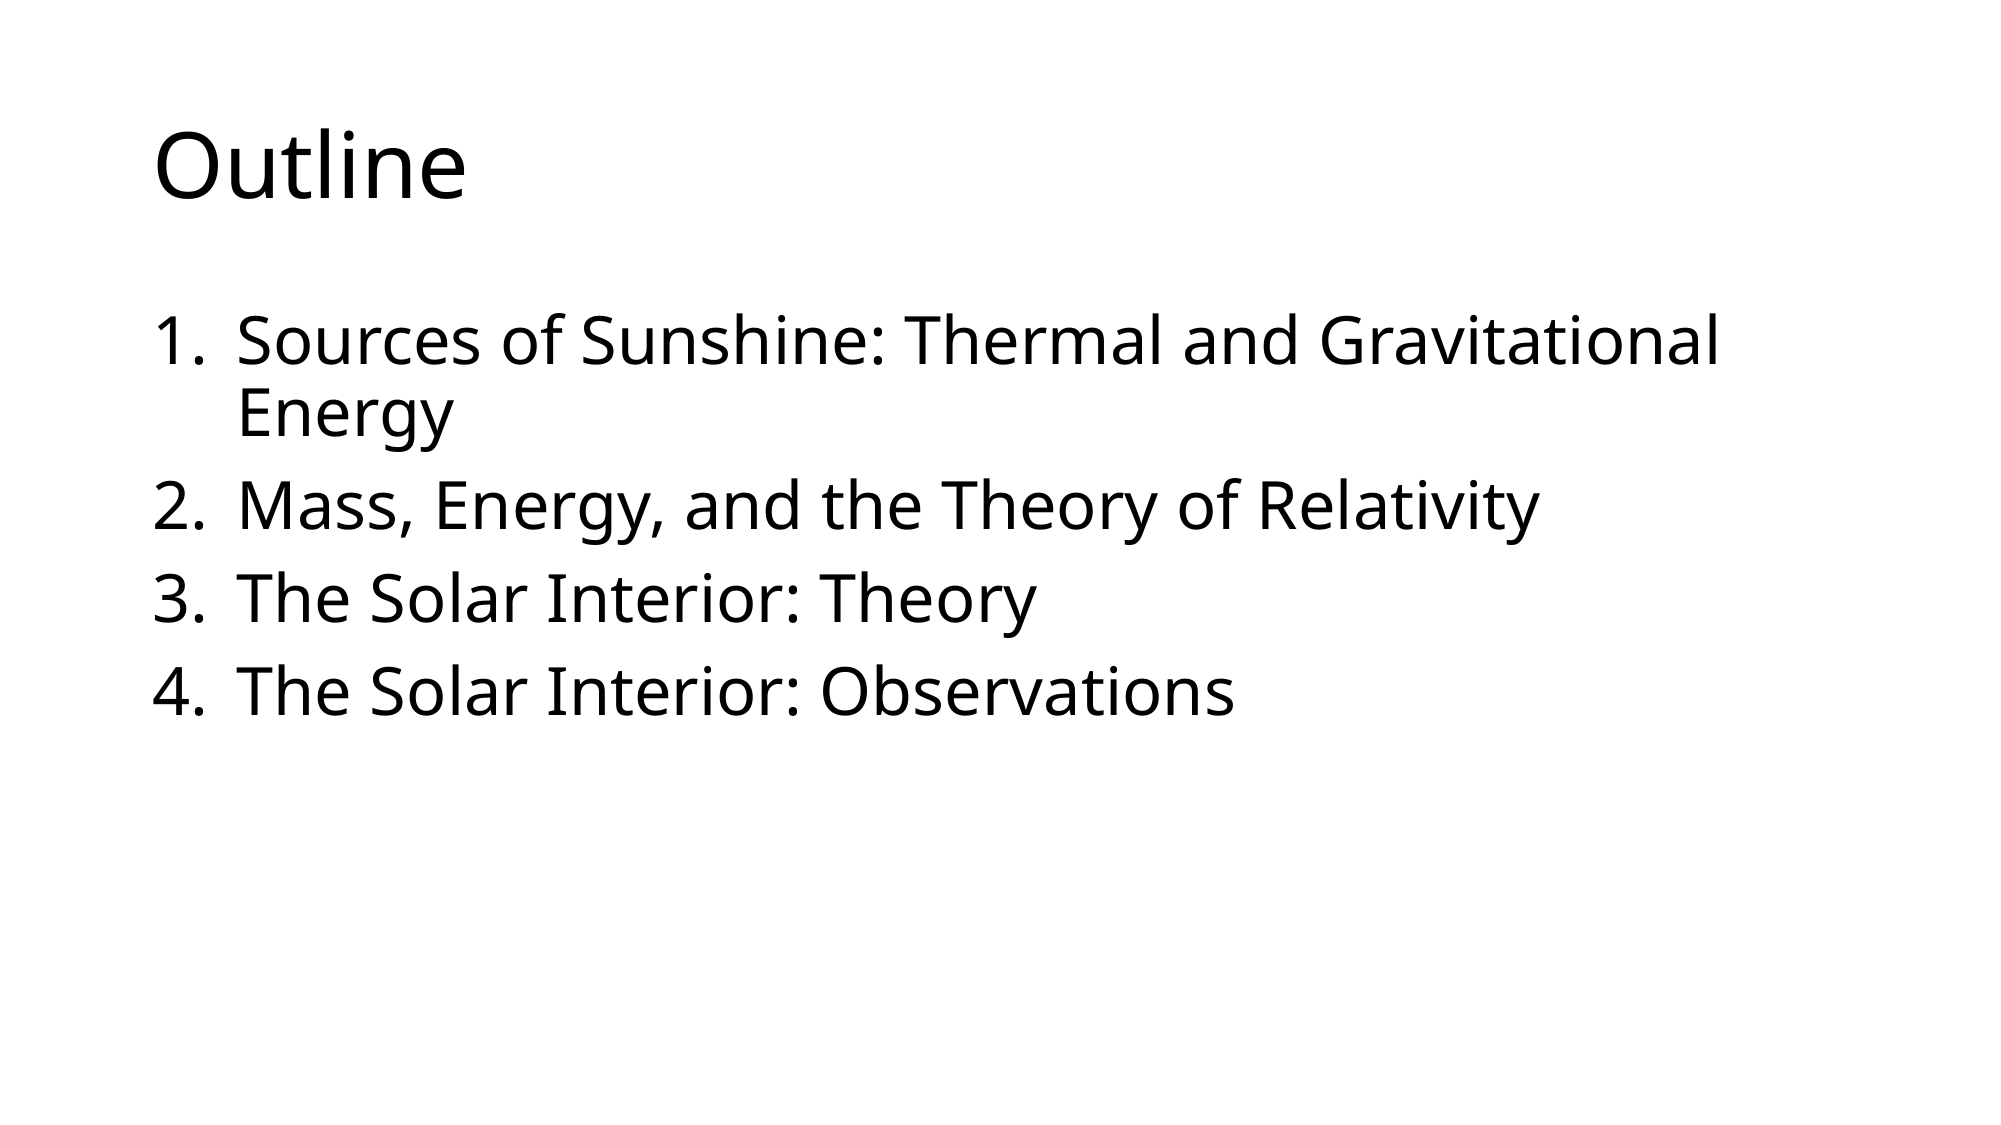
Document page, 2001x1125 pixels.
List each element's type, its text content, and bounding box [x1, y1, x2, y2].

list Sources of Sunshine: Thermal and Gravitational Energy Mass, Energy, and the Theory of Relativity The Solar Interior: Theory The Solar Interior: Observations [137, 299, 1863, 1014]
title Outline [137, 59, 1863, 278]
